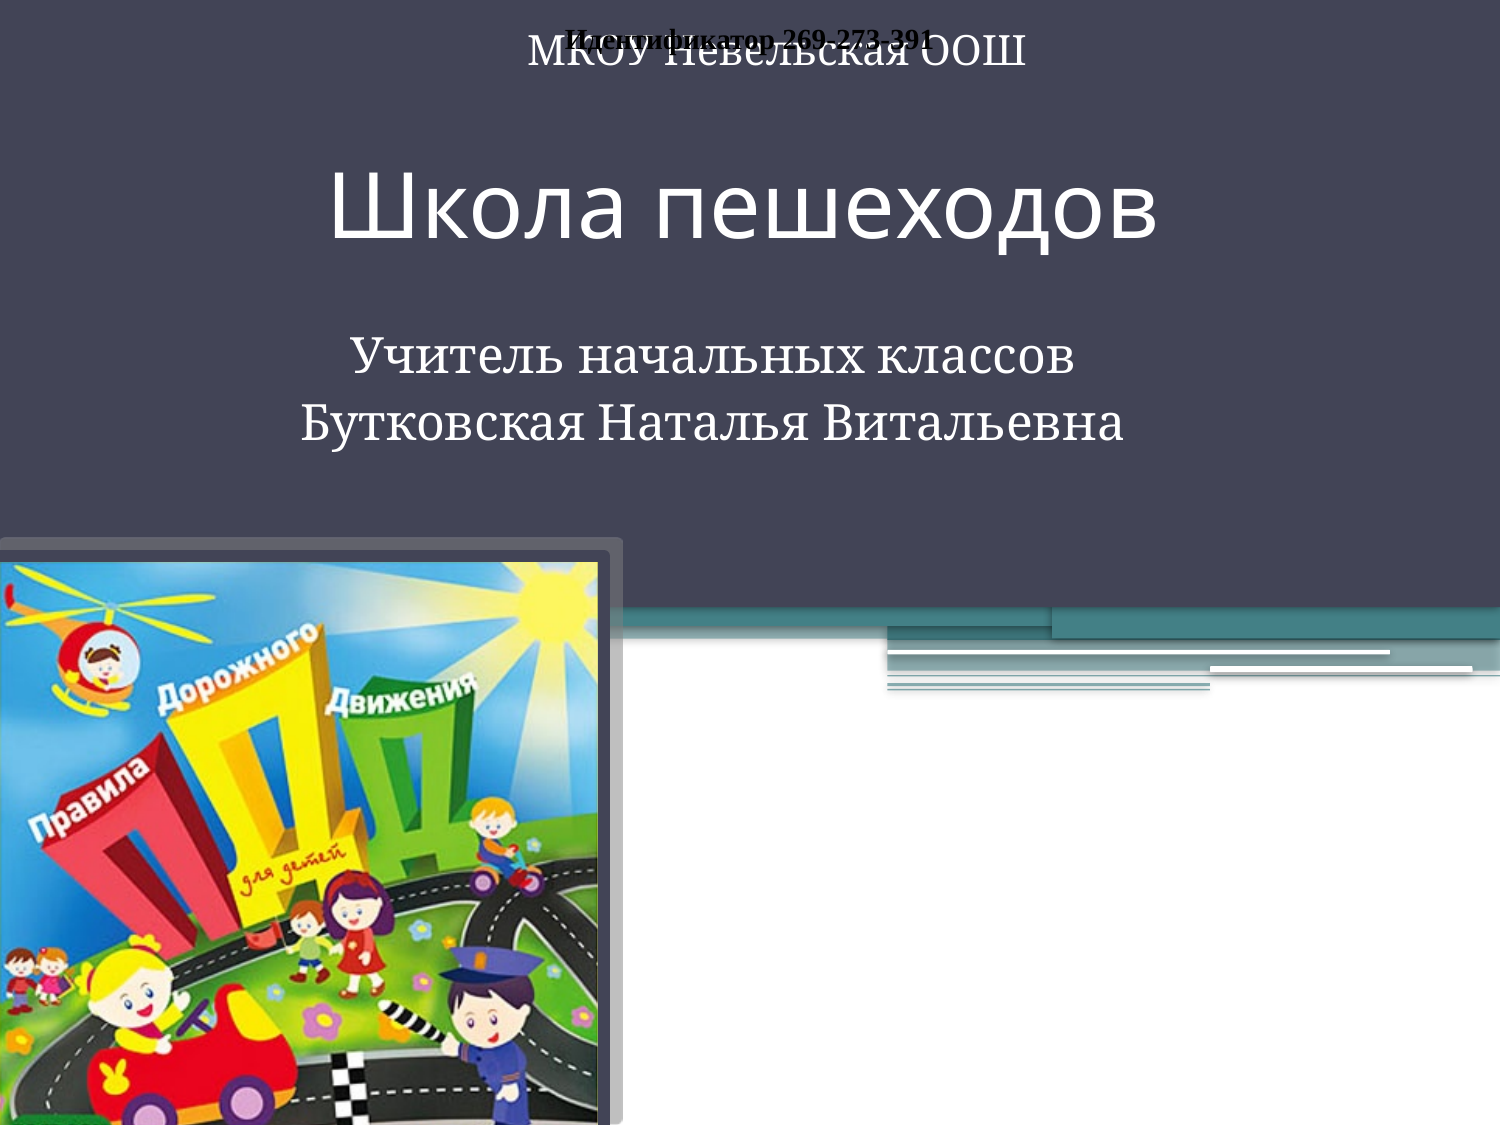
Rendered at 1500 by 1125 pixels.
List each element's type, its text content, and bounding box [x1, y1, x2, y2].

text_box МКОУ Невельская ООШ [128, 23, 1404, 174]
picture [0, 562, 598, 1125]
text_box Идентификатор 269-273-391 [549, 12, 951, 63]
subtitle Учитель начальных классов Бутковская Наталья Витальевна [70, 316, 1346, 467]
title Школа пешеходов [105, 117, 1381, 265]
